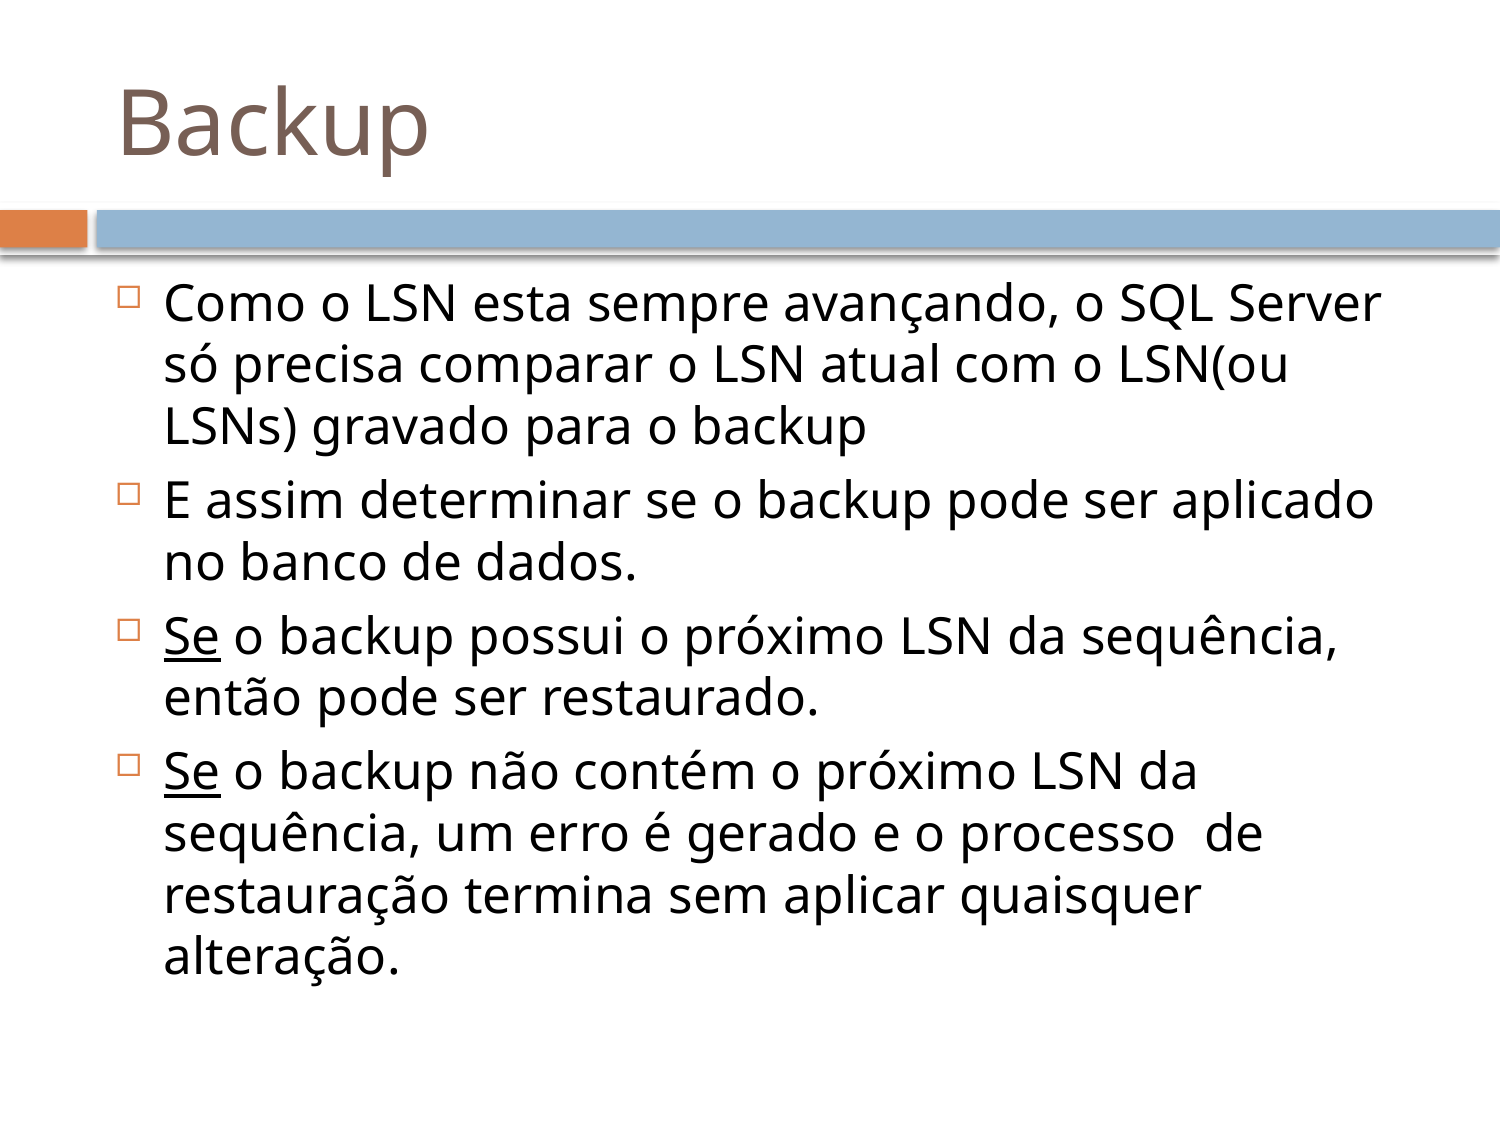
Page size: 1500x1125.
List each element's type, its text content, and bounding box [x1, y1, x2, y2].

list Como o LSN esta sempre avançando, o SQL Server só precisa comparar o LSN atual com o LSN(ou LSNs) gravado para o backup E assim determinar se o backup pode ser aplicado no banco de dados. Se o backup possui o próximo LSN da sequência, então pode ser restaurado. Se o backup não contém o próximo LSN da sequência, um erro é gerado e o processo de restauração termina sem aplicar quaisquer alteração. [100, 262, 1438, 1000]
title Backup [100, 37, 1438, 200]
